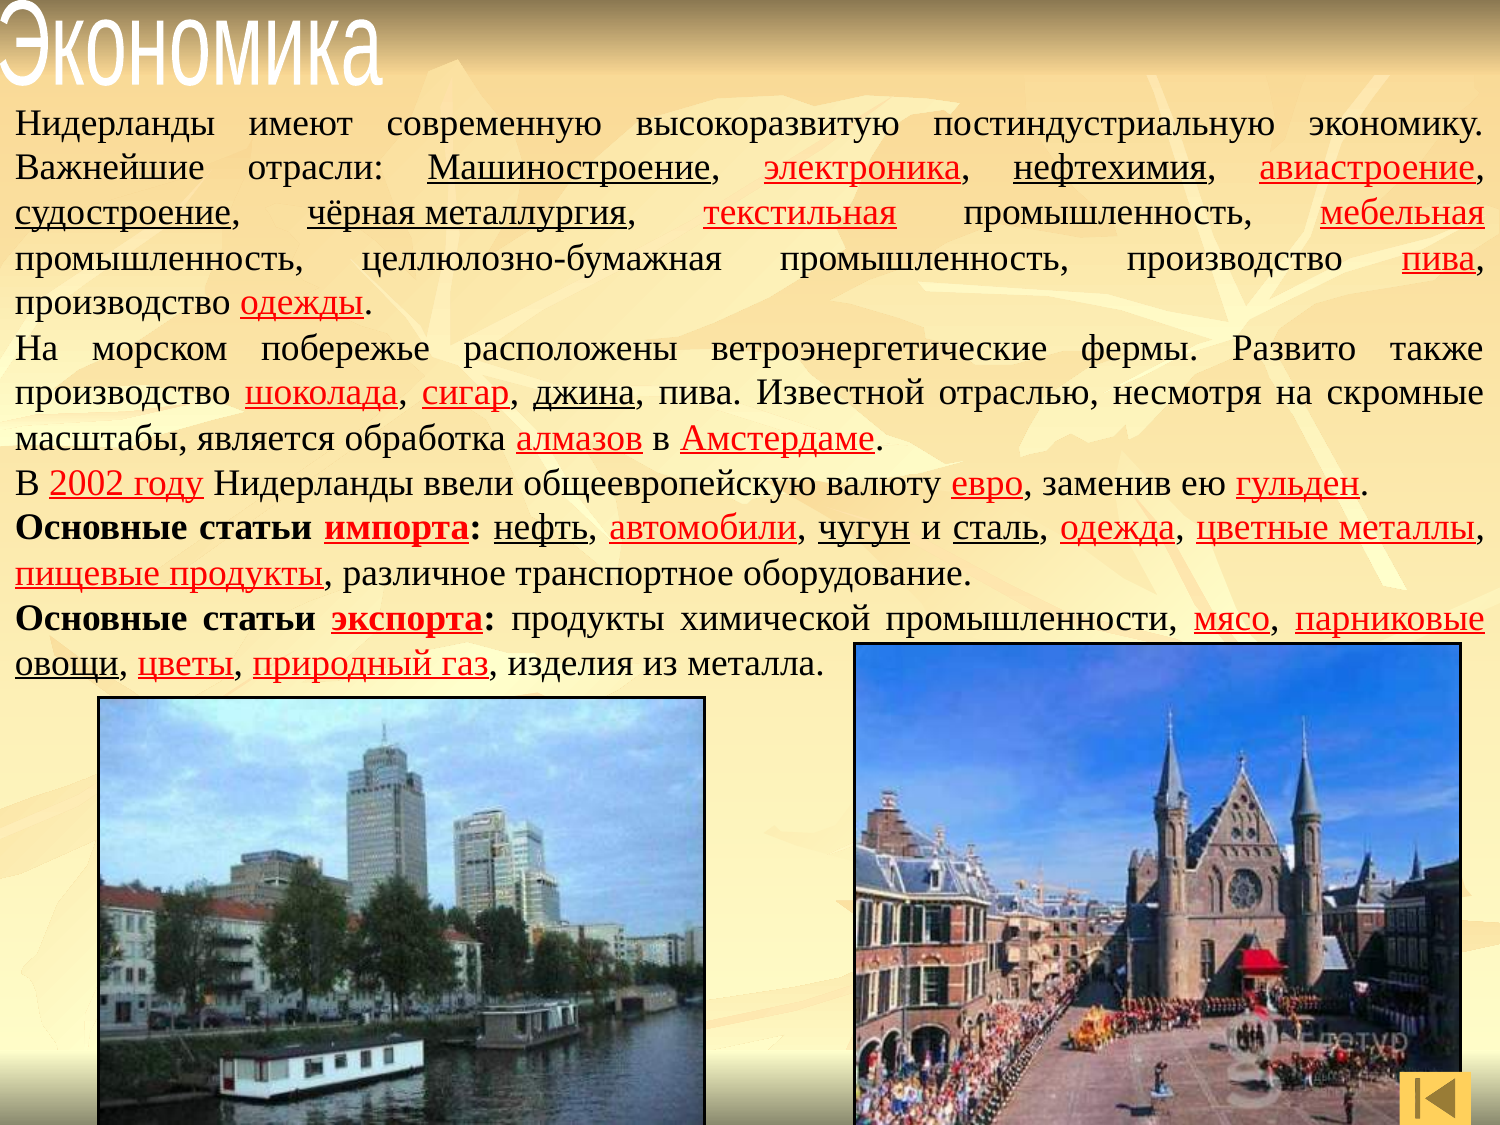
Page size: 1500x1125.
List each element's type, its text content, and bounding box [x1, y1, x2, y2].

picture [855, 644, 1459, 1125]
text_box [1464, 1071, 1471, 1125]
text_box Нидерланды имеют современную высокоразвитую постиндустриальную экономику. Важнейшие отрасли: Машиностроение, электроника, нефтехимия, авиастроение, судостроение, чёрная металлургия, текстильная промышленность, мебельная промышленность, целлюлозно-бумажная промышленность, производство пива, производство одежды. На морском побережье расположены ветроэнергетические фермы. Развито также производство шоколада, сигар, джина, пива. Известной отраслью, несмотря на скромные масштабы, является обработка алмазов в Амстердаме. В 2002 году Нидерланды ввели общеевропейскую валюту евро, заменив ею гульден. Основные статьи импорта: нефть, автомобили, чугун и сталь, одежда, цветные металлы, пищевые продукты, различное транспортное оборудование. Основные статьи экспорта: продукты химической промышленности, мясо, парниковые овощи, цветы, природный газ, изделия из металла. [0, 90, 1500, 690]
picture [99, 698, 703, 1125]
